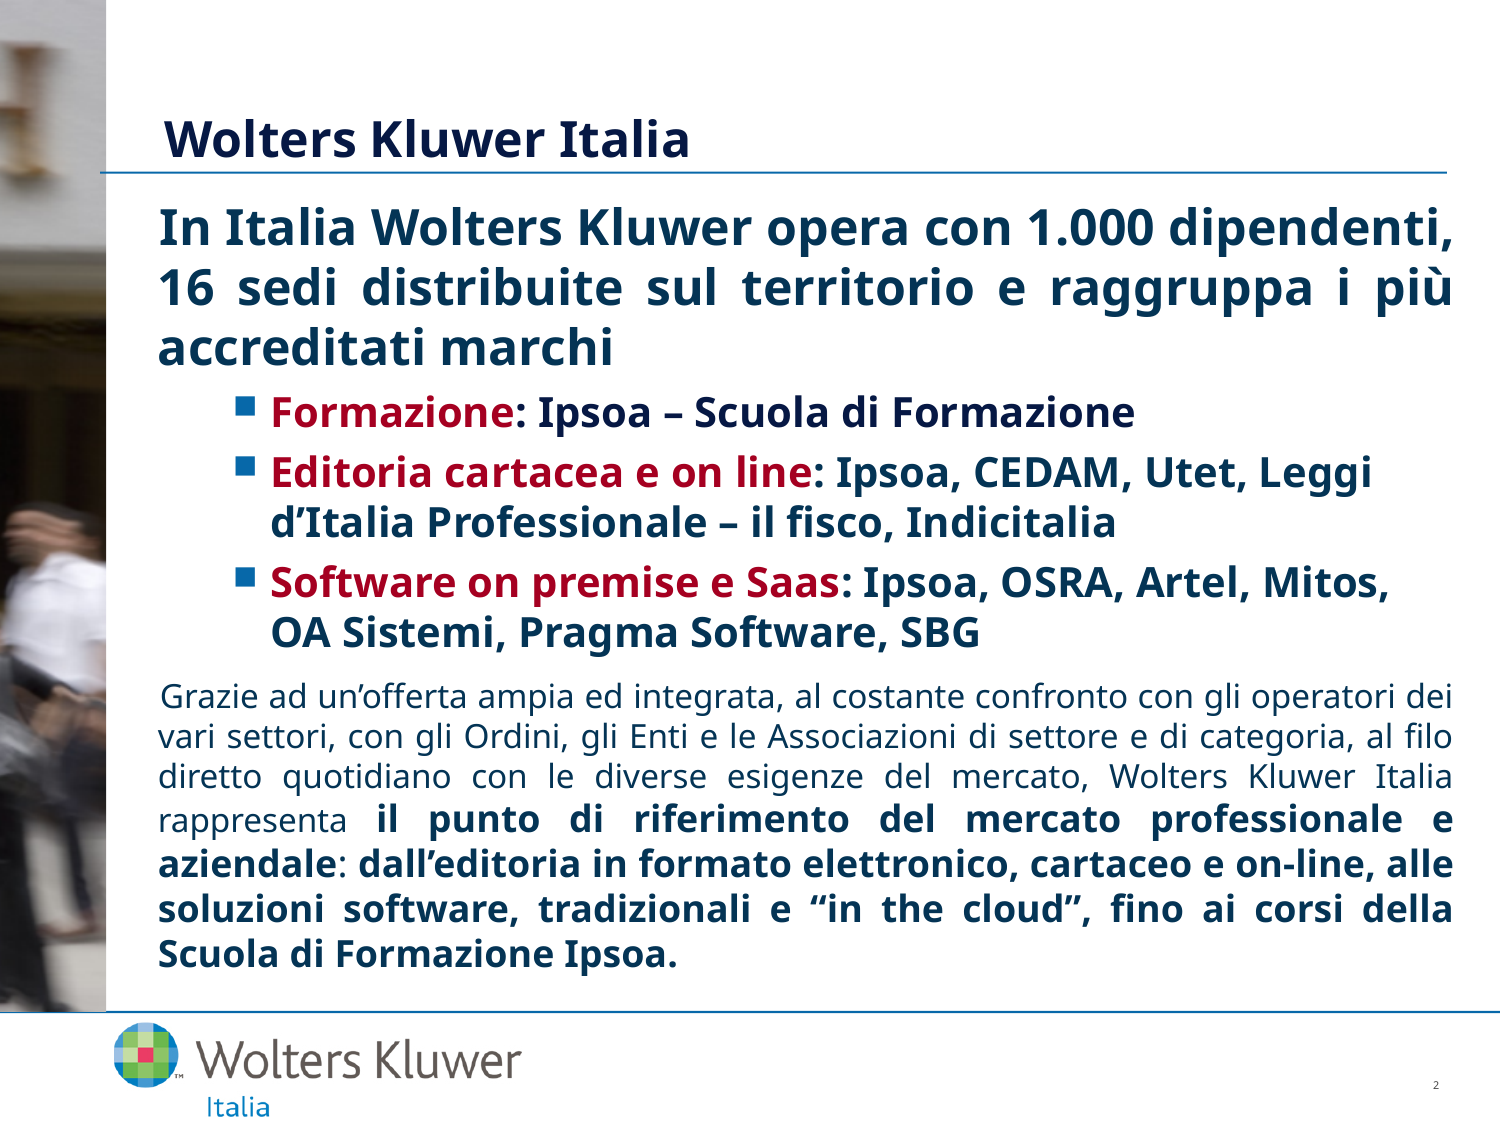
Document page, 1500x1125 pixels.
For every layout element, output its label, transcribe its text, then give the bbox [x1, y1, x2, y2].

picture [0, 0, 107, 1012]
title Wolters Kluwer Italia [149, 89, 1455, 176]
slide_number 2 [1374, 1059, 1455, 1098]
picture [108, 1018, 528, 1122]
list In Italia Wolters Kluwer opera con 1.000 dipendenti, 16 sedi distribuite sul territorio e raggruppa i più accreditati marchi Formazione: Ipsoa – Scuola di Formazione Editoria cartacea e on line: Ipsoa, CEDAM, Utet, Leggi d’Italia Professionale – il fisco, Indicitalia Software on premise e Saas: Ipsoa, OSRA, Artel, Mitos, OA Sistemi, Pragma Software, SBG Grazie ad un’offerta ampia ed integrata, al costante confronto con gli operatori dei vari settori, con gli Ordini, gli Enti e le Associazioni di settore e di categoria, al filo diretto quotidiano con le diverse esigenze del mercato, Wolters Kluwer Italia rappresenta il punto di riferimento del mercato professionale e aziendale: dall’editoria in formato elettronico, cartaceo e on-line, alle soluzioni software, tradizionali e “in the cloud”, fino ai corsi della Scuola di Formazione Ipsoa. [105, 187, 1471, 1009]
